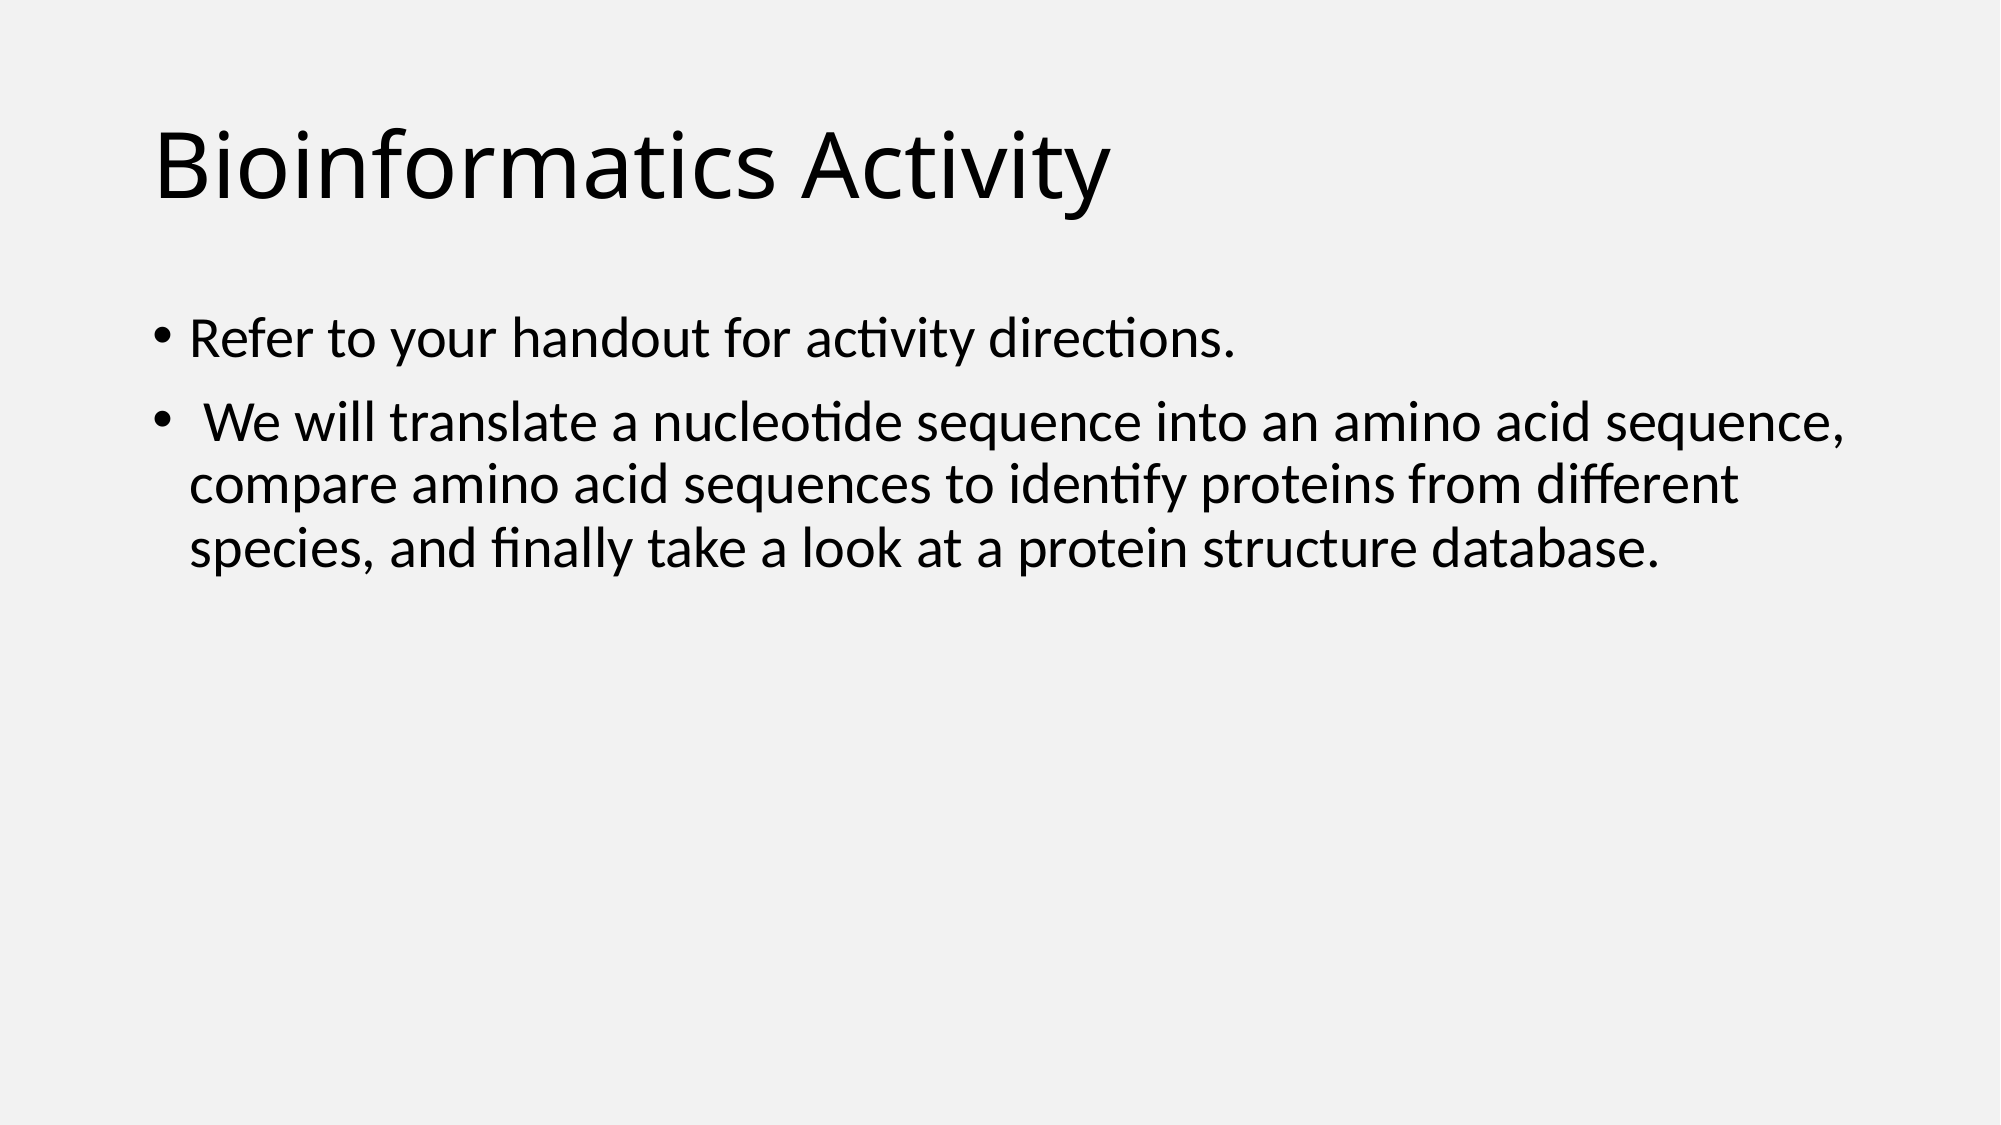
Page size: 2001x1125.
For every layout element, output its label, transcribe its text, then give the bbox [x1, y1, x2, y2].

list Refer to your handout for activity directions. We will translate a nucleotide sequence into an amino acid sequence, compare amino acid sequences to identify proteins from different species, and finally take a look at a protein structure database. [137, 299, 1863, 1014]
title Bioinformatics Activity [137, 59, 1863, 278]
